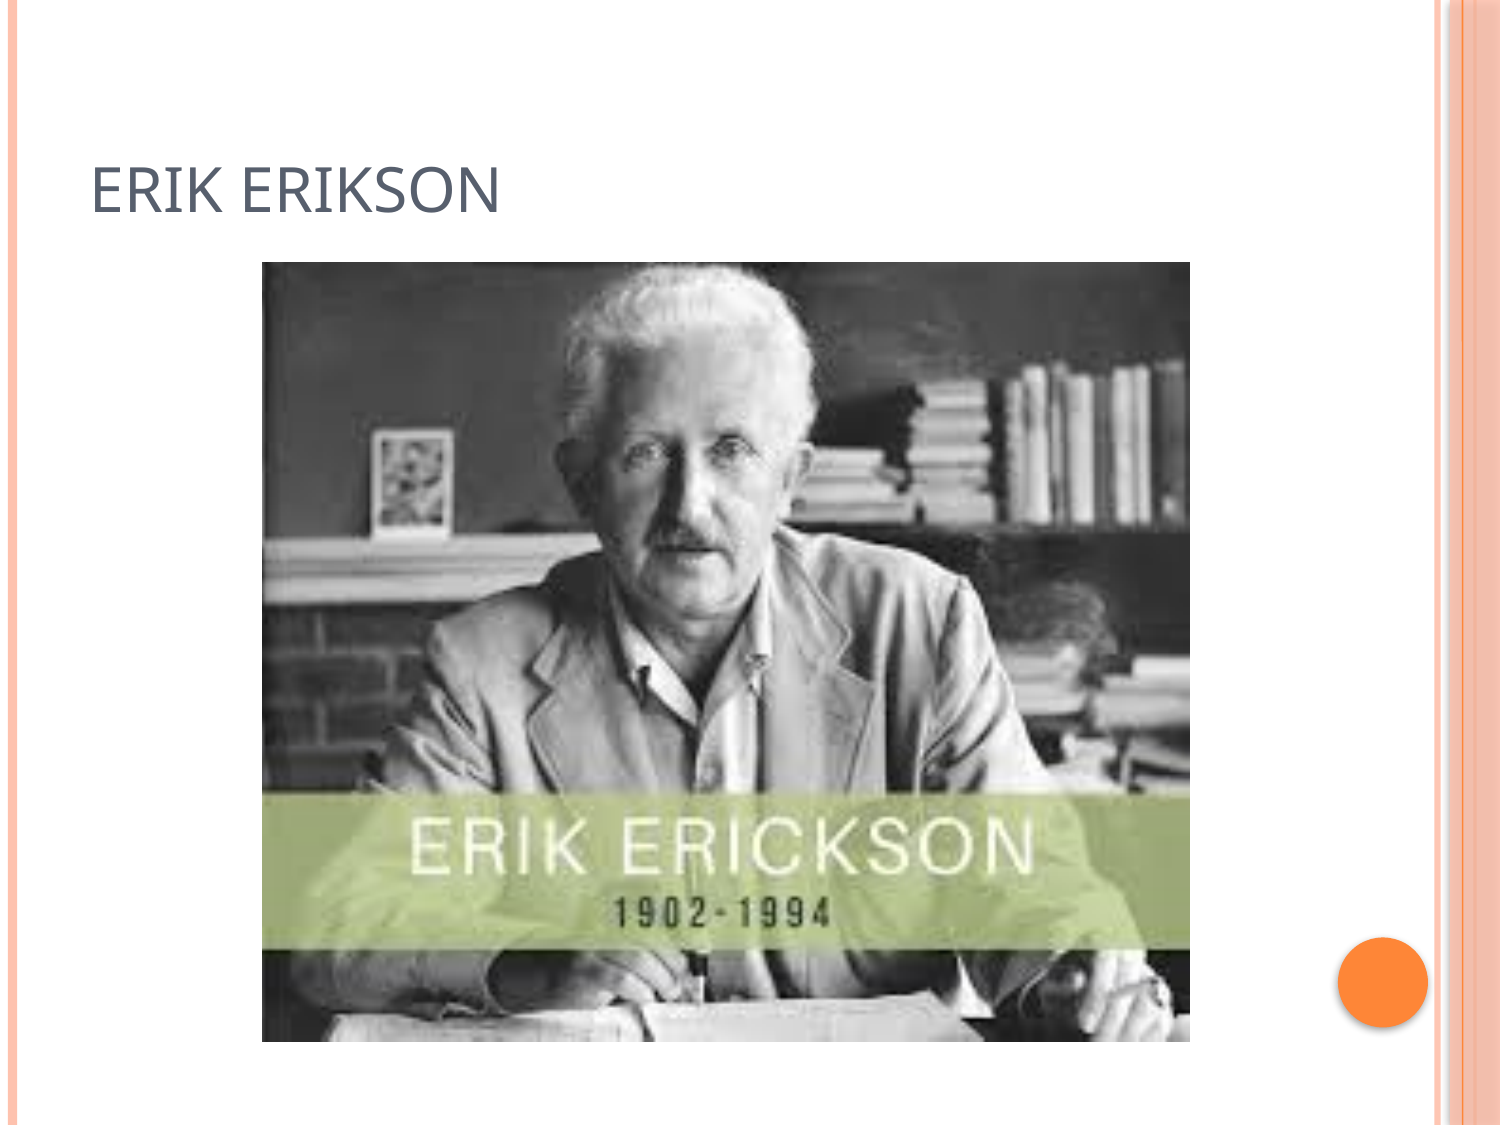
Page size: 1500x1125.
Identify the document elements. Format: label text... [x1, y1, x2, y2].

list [261, 261, 1190, 1043]
title Erik Erikson [75, 45, 1300, 233]
